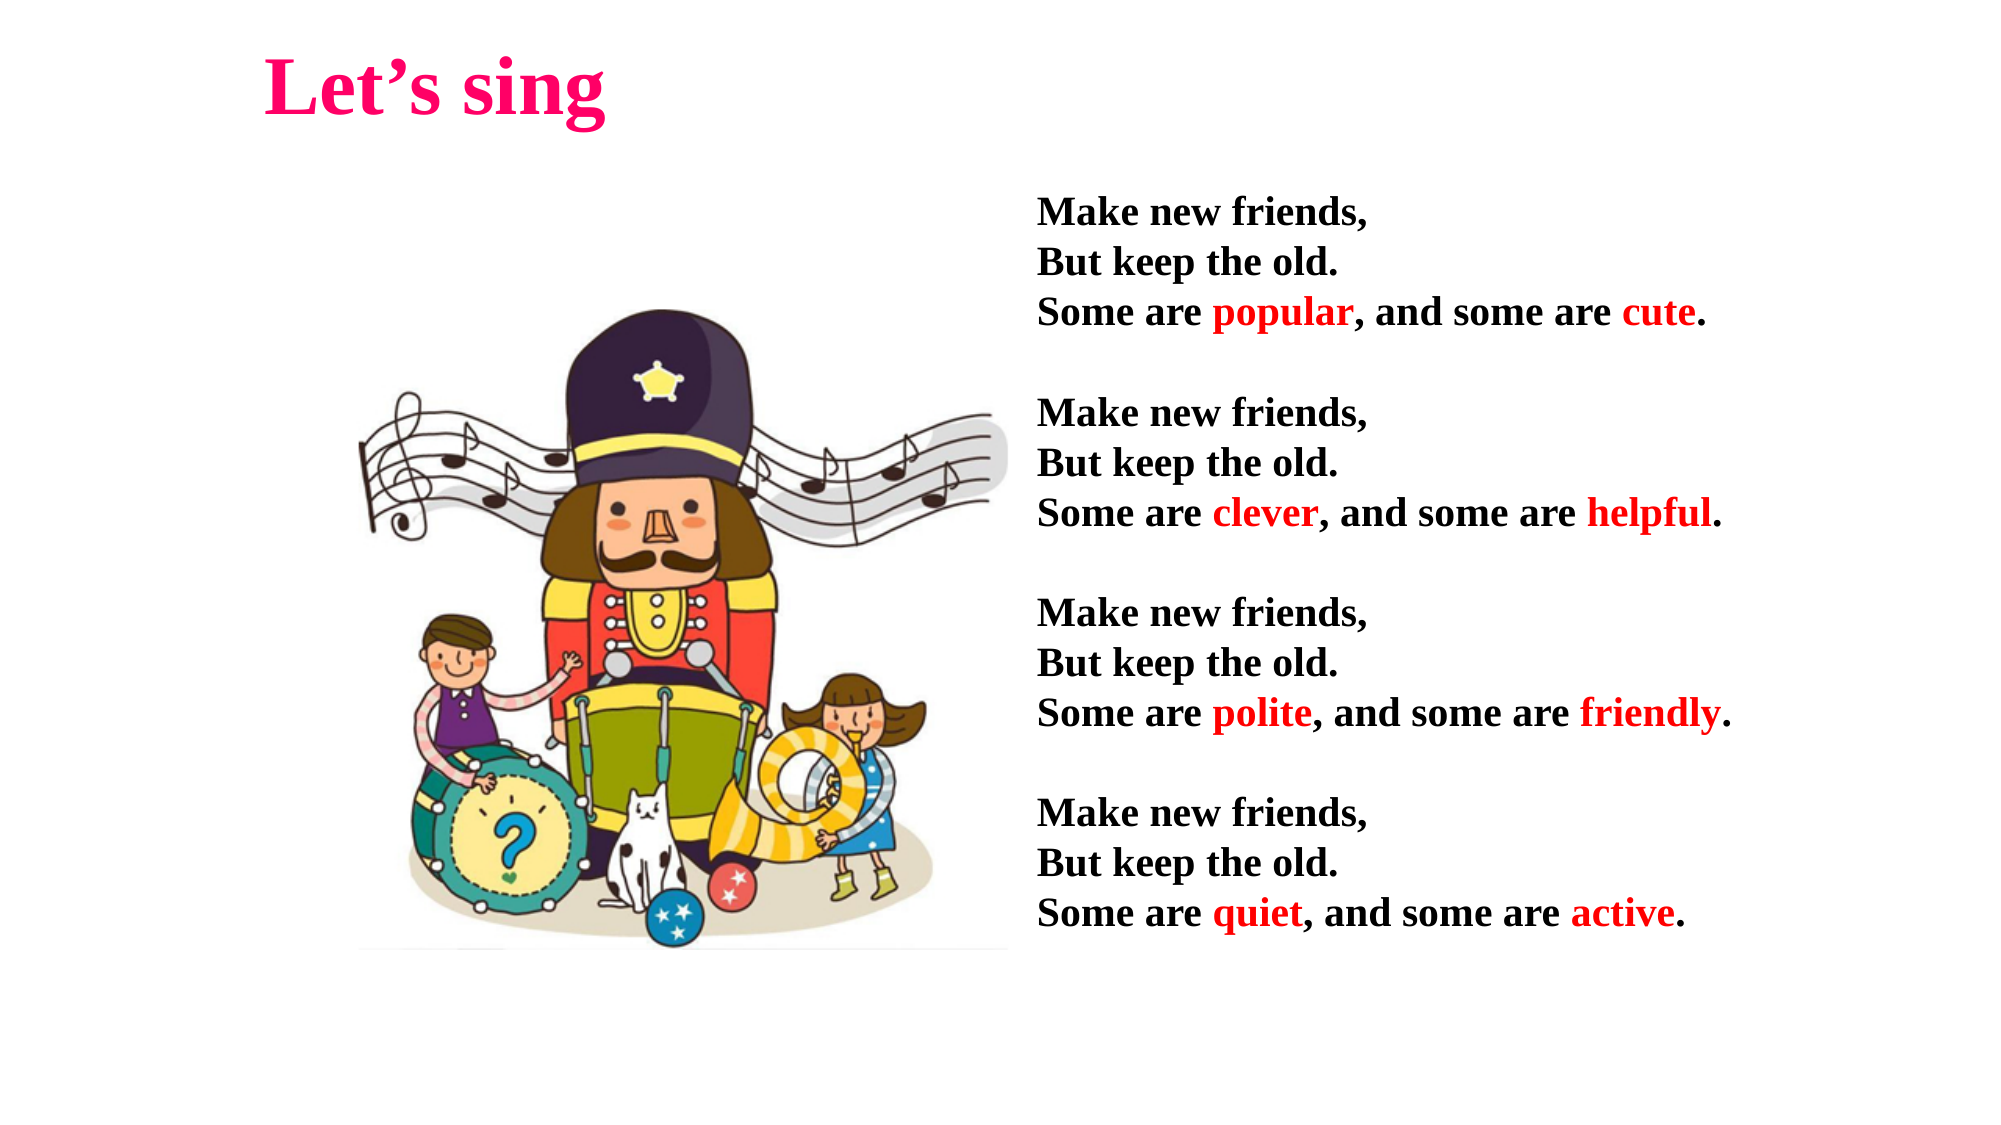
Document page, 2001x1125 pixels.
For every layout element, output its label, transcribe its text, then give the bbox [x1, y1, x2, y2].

text_box Make new friends, But keep the old. Some are popular, and some are cute. Make new friends, But keep the old. Some are clever, and some are helpful. Make new friends, But keep the old. Some are polite, and some are friendly. Make new friends, But keep the old. Some are quiet, and some are active. [1023, 176, 1746, 942]
picture [320, 222, 1030, 950]
text_box Let’s sing [249, 23, 622, 139]
